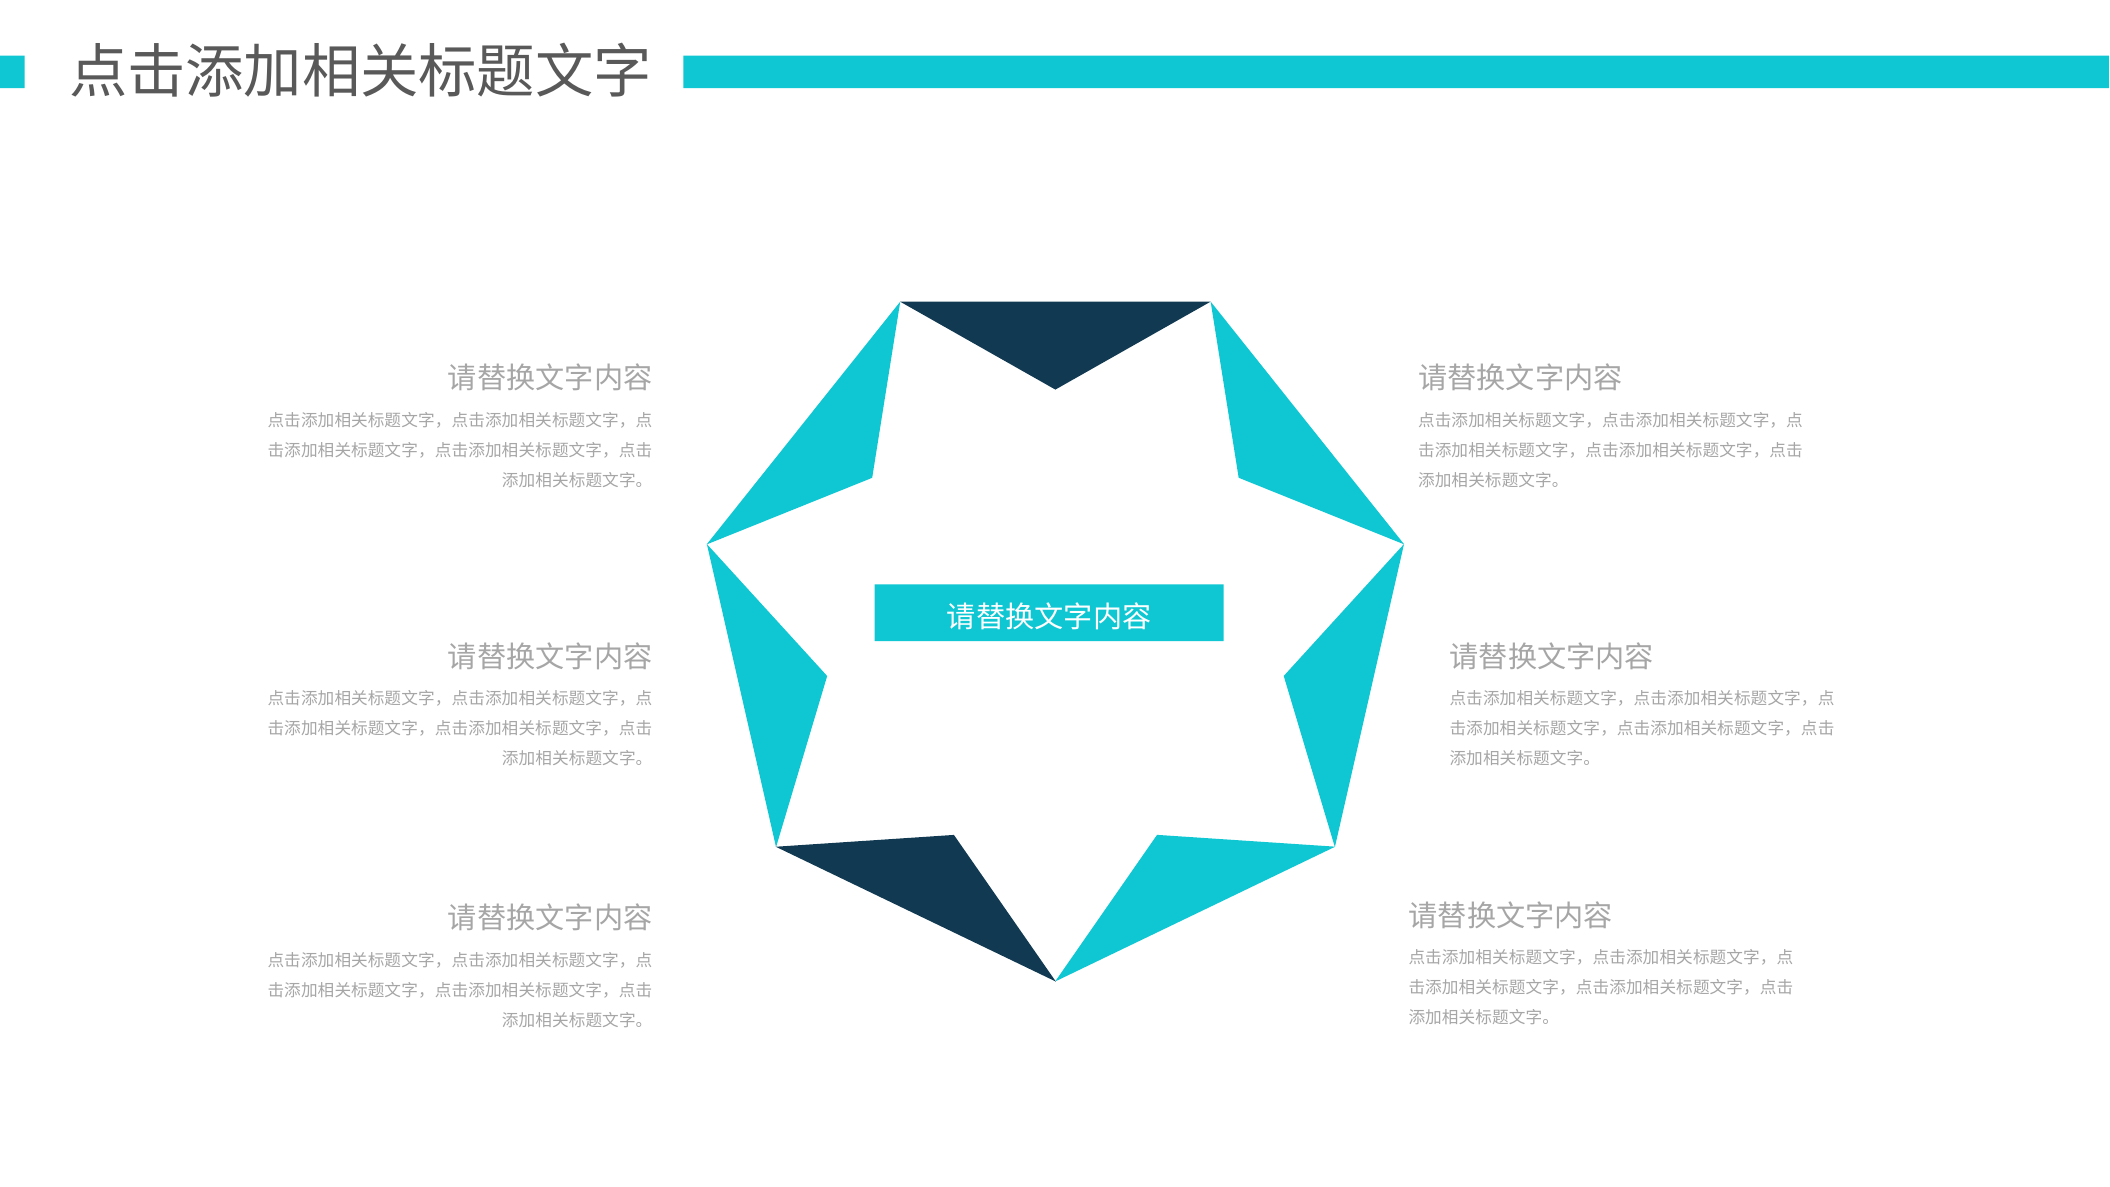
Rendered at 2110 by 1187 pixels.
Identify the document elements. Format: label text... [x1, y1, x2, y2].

text_box 请替换文字内容 [269, 884, 669, 931]
text_box 请替换文字内容 [1392, 881, 1792, 929]
text_box 请替换文字内容 [269, 622, 669, 670]
text_box 点击添加相关标题文字，点击添加相关标题文字，点击添加相关标题文字，点击添加相关标题文字，点击添加相关标题文字。 [1392, 929, 1817, 1035]
text_box 请替换文字内容 [1433, 622, 1833, 670]
text_box 点击添加相关标题文字，点击添加相关标题文字，点击添加相关标题文字，点击添加相关标题文字，点击添加相关标题文字。 [1402, 392, 1827, 498]
text_box 请替换文字内容 [269, 344, 669, 392]
text_box 请替换文字内容 [1402, 344, 1802, 392]
text_box 点击添加相关标题文字，点击添加相关标题文字，点击添加相关标题文字，点击添加相关标题文字，点击添加相关标题文字。 [1433, 670, 1858, 776]
text_box 点击添加相关标题文字，点击添加相关标题文字，点击添加相关标题文字，点击添加相关标题文字，点击添加相关标题文字。 [251, 931, 669, 1038]
text_box 点击添加相关标题文字，点击添加相关标题文字，点击添加相关标题文字，点击添加相关标题文字，点击添加相关标题文字。 [251, 392, 669, 498]
text_box 点击添加相关标题文字，点击添加相关标题文字，点击添加相关标题文字，点击添加相关标题文字，点击添加相关标题文字。 [251, 670, 669, 776]
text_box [740, 295, 1371, 919]
text_box 点击添加相关标题文字 [54, 26, 667, 112]
